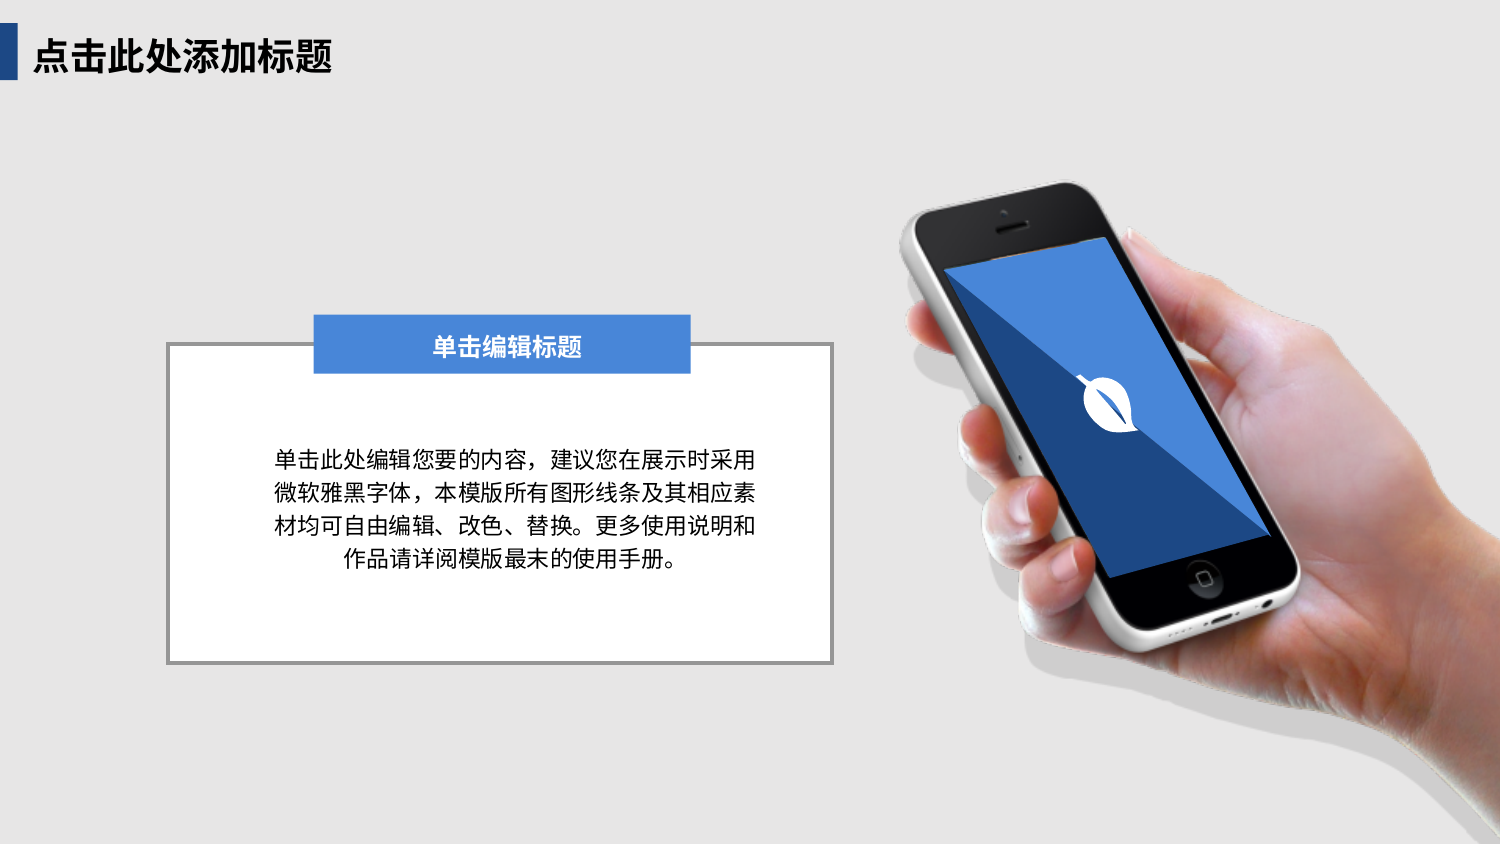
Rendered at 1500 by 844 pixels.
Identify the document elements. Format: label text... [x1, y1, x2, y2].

text_box [168, 344, 832, 663]
picture [850, 152, 1500, 844]
text_box [0, 23, 18, 81]
text_box 单击此处编辑您要的内容，建议您在展示时采用微软雅黑字体，本模版所有图形线条及其相应素材均可自由编辑、改色、替换。更多使用说明和作品请详阅模版最末的使用手册。 [264, 439, 767, 572]
text_box 点击此处添加标题 [21, 27, 347, 84]
text_box 单击编辑标题 [421, 325, 691, 367]
text_box [313, 314, 691, 374]
